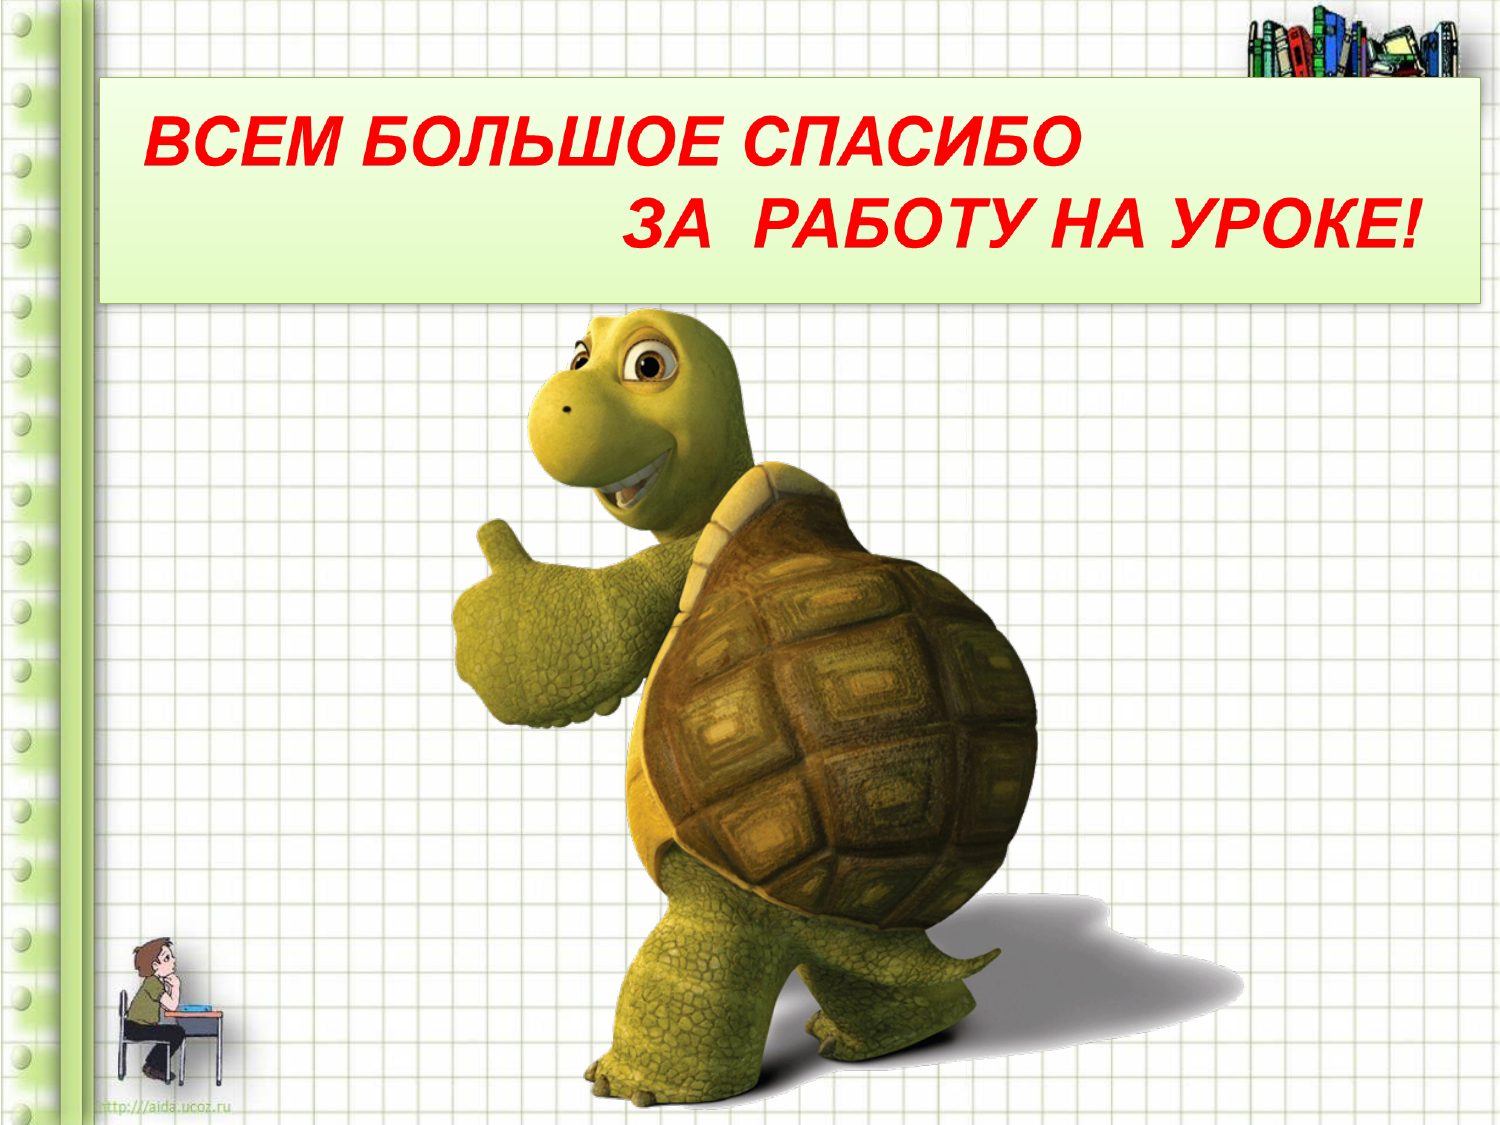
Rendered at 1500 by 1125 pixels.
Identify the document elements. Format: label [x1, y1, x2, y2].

picture [0, 0, 1500, 1125]
list [100, 77, 1480, 303]
